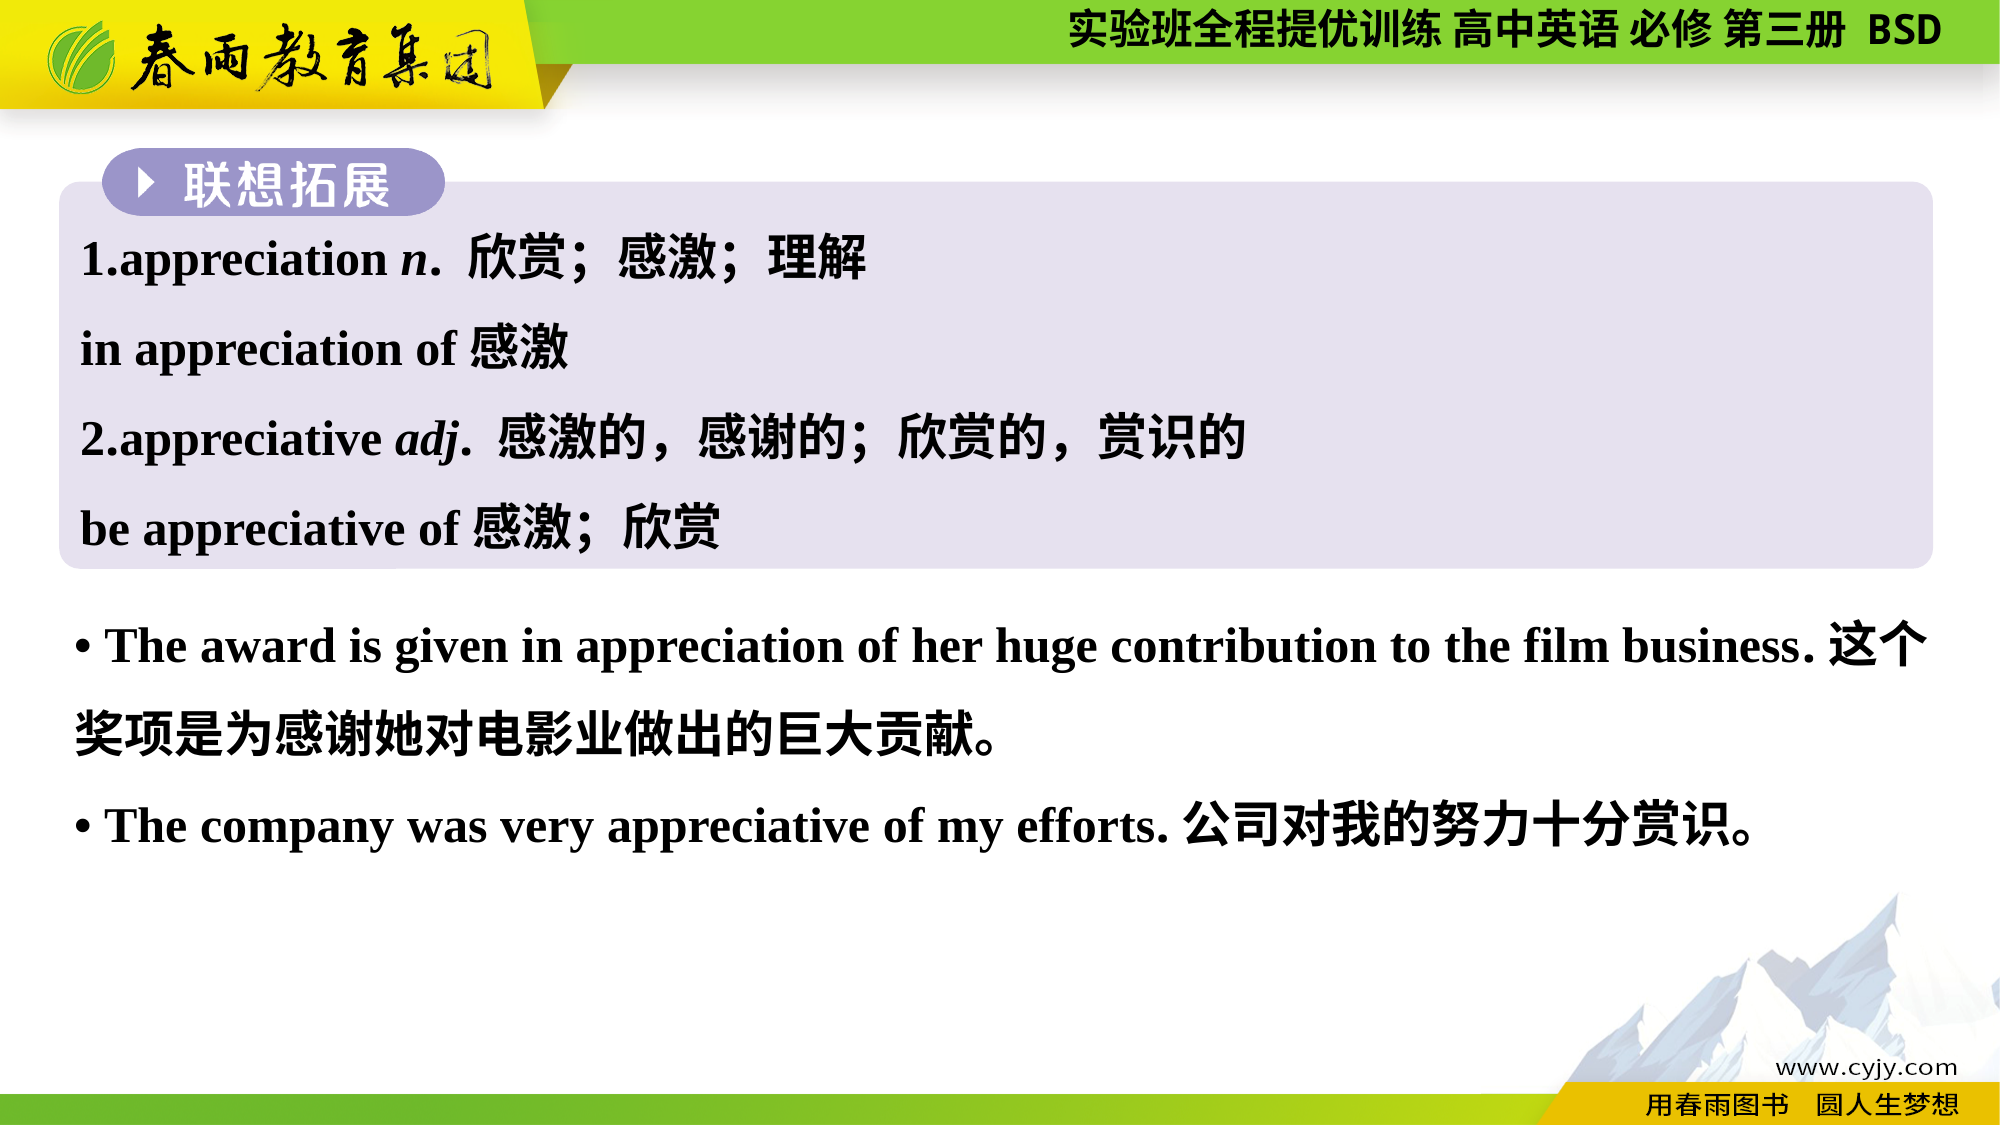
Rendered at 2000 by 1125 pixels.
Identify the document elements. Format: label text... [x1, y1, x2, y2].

text_box 1.appreciation n. 欣赏；感激；理解 in appreciation of感激 2.appreciative adj. 感激的，感谢的；欣赏的，赏识的 be appreciative of感激；欣赏 [59, 181, 1934, 569]
list • The award is given in appreciation of her huge contribution to the film business.这个奖项是为感谢她对电影业做出的巨大贡献。 • The company was very appreciative of my efforts.公司对我的努力十分赏识。 [59, 574, 1944, 851]
picture [0, 0, 2000, 1125]
